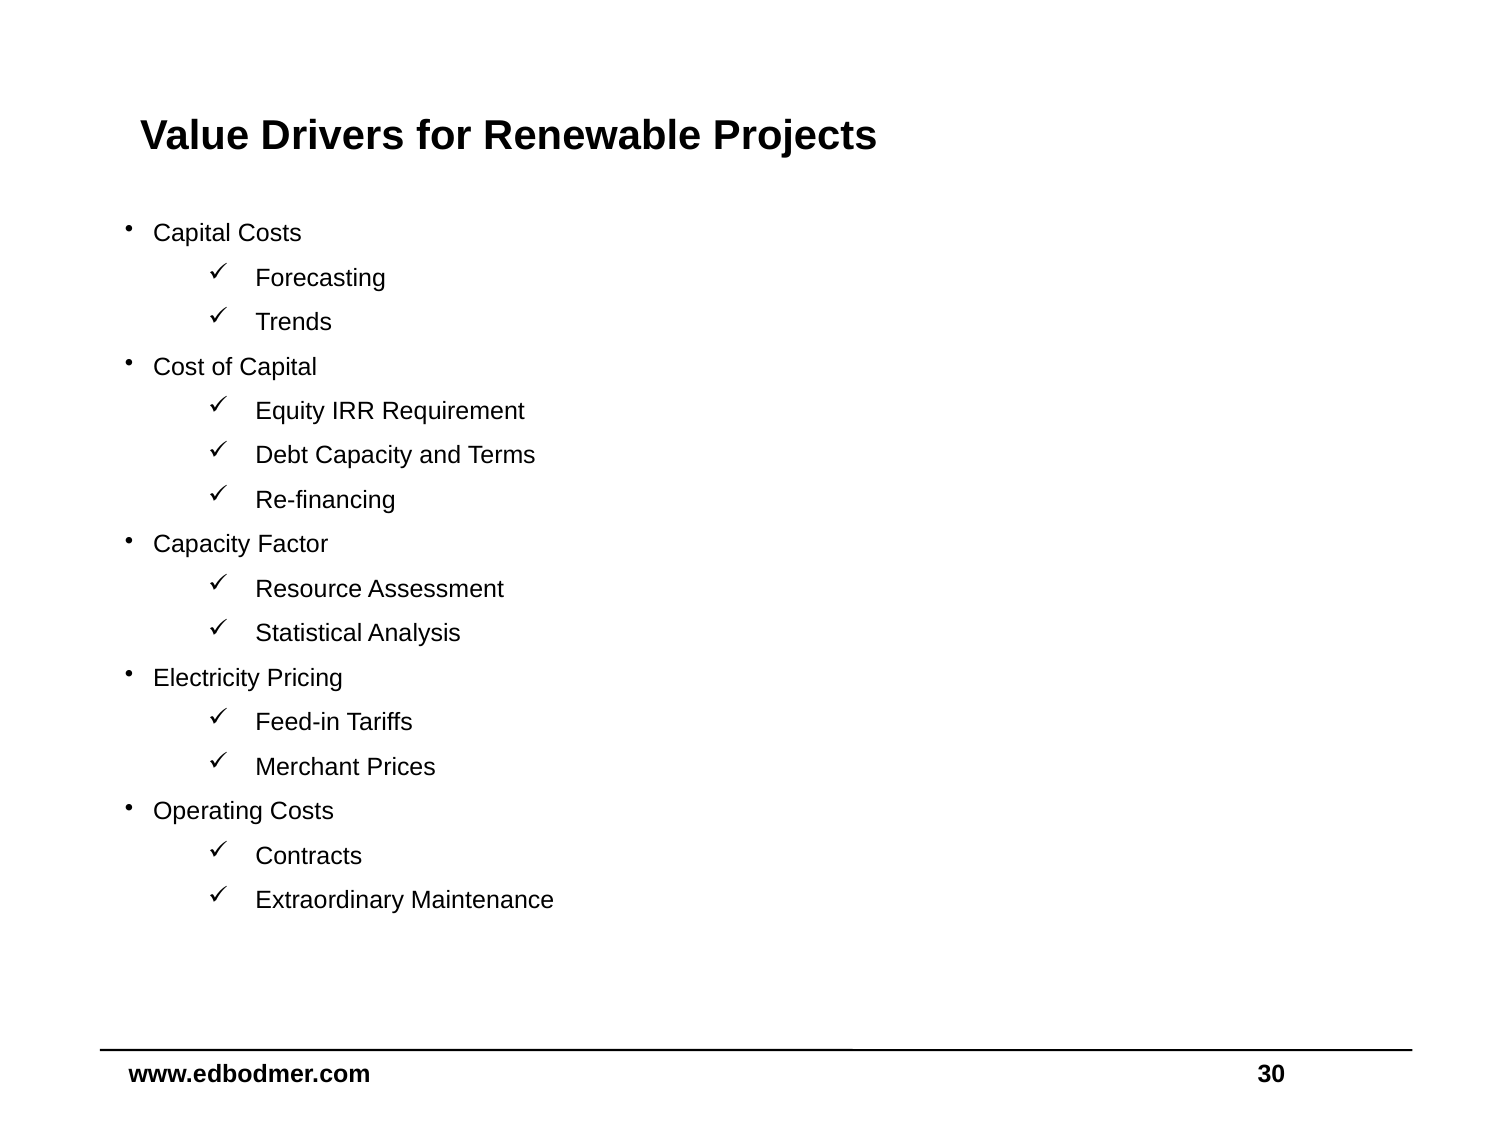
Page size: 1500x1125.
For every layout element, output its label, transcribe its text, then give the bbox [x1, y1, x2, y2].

list Capital Costs Forecasting Trends Cost of Capital Equity IRR Requirement Debt Capacity and Terms Re-financing Capacity Factor Resource Assessment Statistical Analysis Electricity Pricing Feed-in Tariffs Merchant Prices Operating Costs Contracts Extraordinary Maintenance [99, 212, 1388, 976]
title Value Drivers for Renewable Projects [124, 99, 1288, 212]
